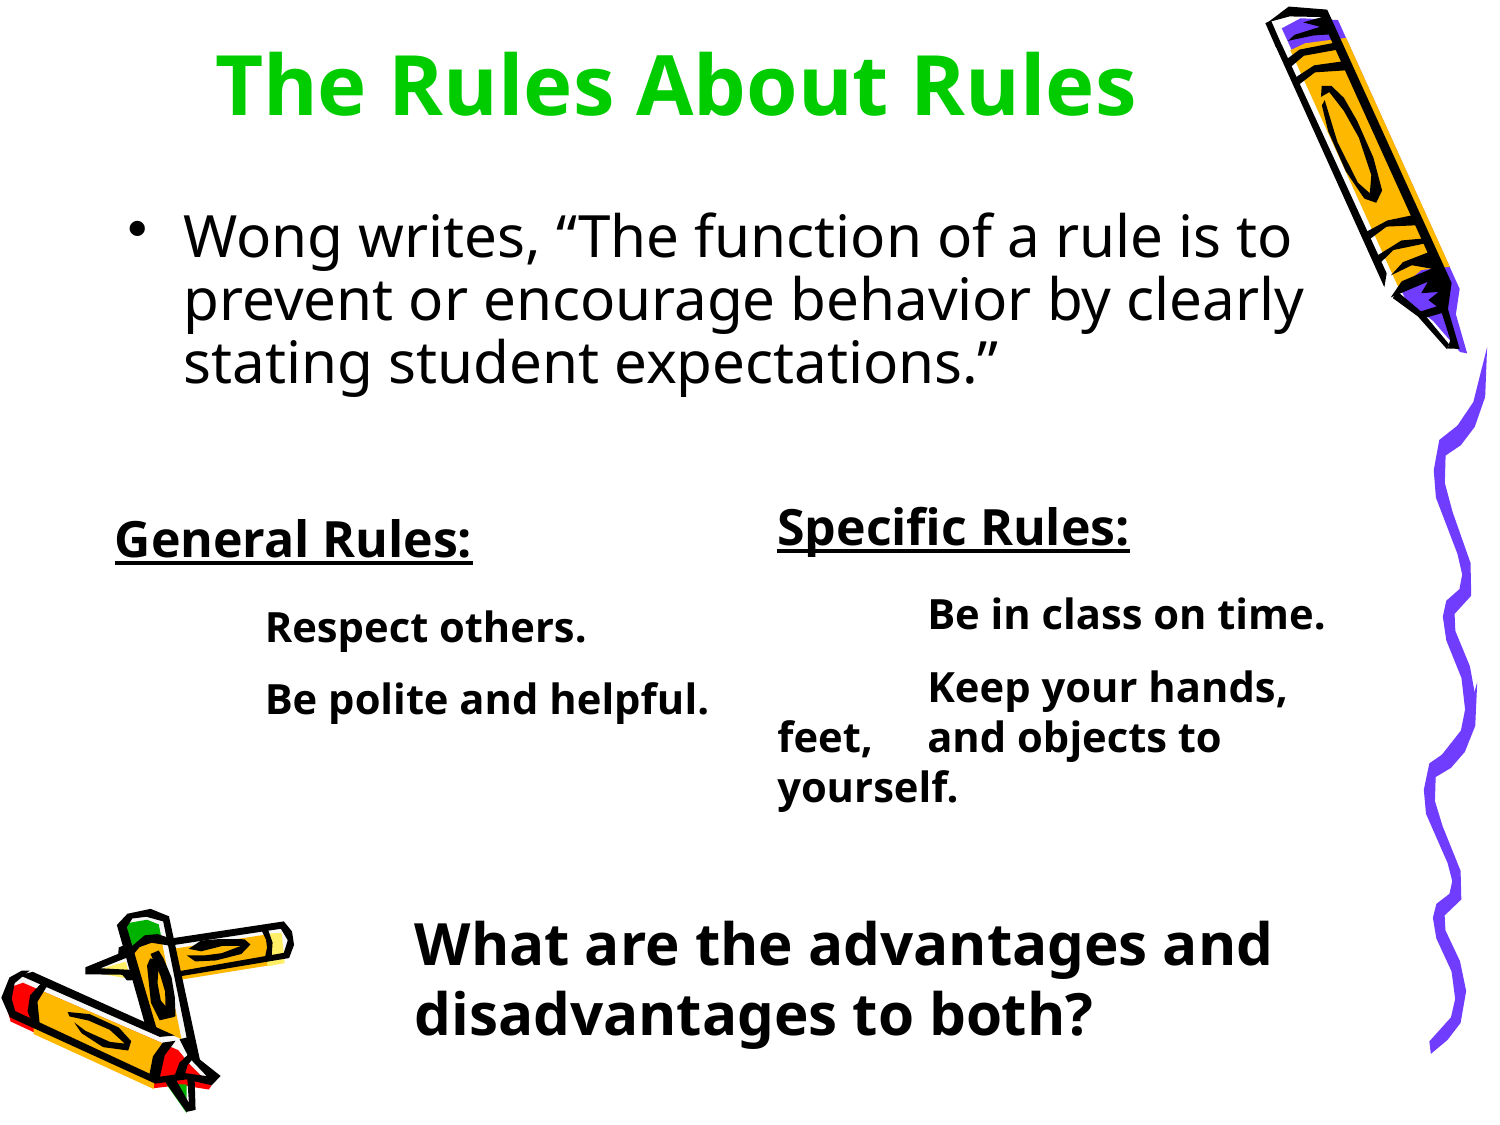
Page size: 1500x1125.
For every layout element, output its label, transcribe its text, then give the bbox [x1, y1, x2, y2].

text_box Specific Rules: Be in class on time. Keep your hands, feet, and objects to yourself. [762, 487, 1400, 819]
text_box What are the advantages and disadvantages to both? [399, 899, 1500, 1055]
title The Rules About Rules [112, 24, 1240, 163]
text_box General Rules: Respect others. Be polite and helpful. [99, 500, 750, 873]
list Wong writes, “The function of a rule is to prevent or encourage behavior by clearly stating student expectations.” [112, 199, 1376, 426]
